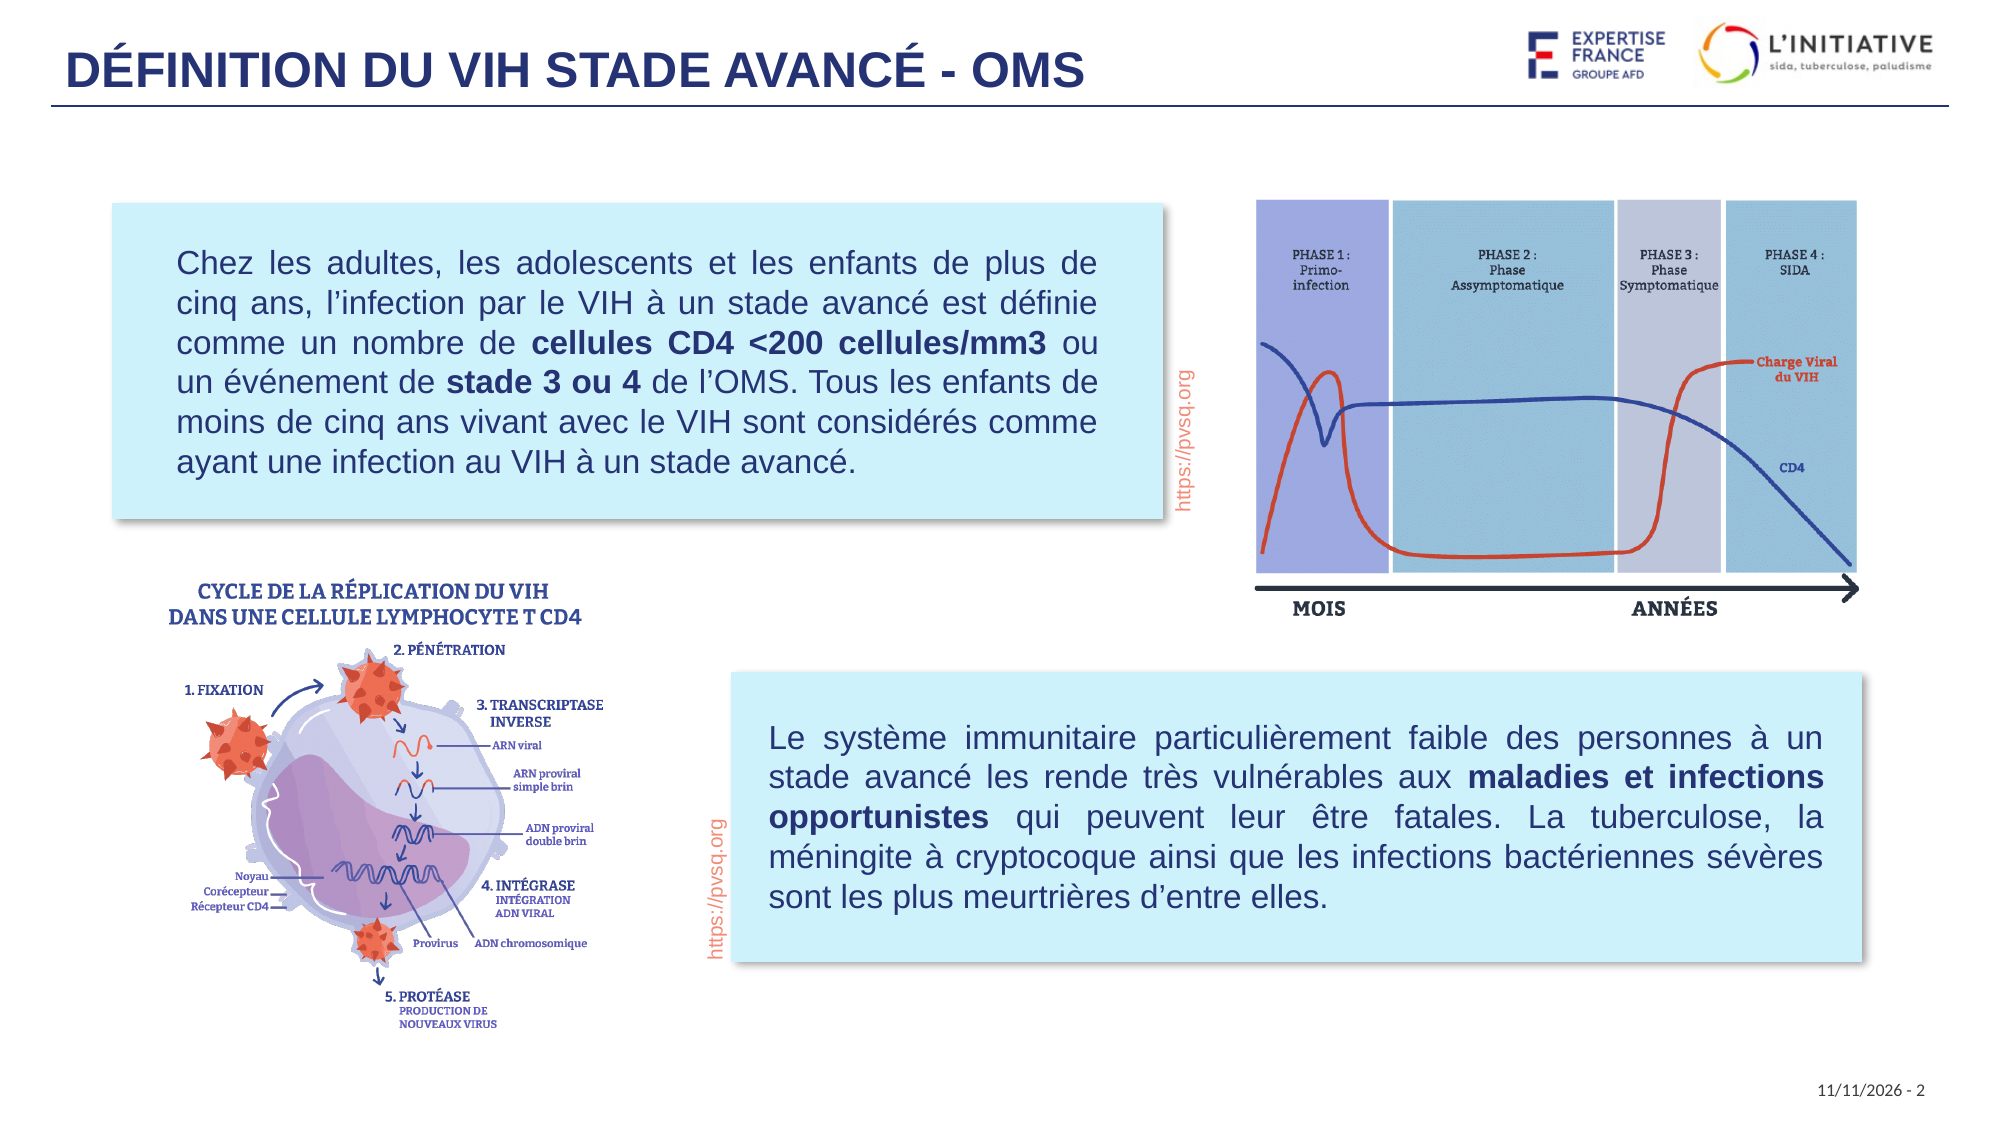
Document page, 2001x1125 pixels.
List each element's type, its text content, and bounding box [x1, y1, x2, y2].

text_box Le système immunitaire particulièrement faible des personnes à un stade avancé les rende très vulnérables aux maladies et infections opportunistes qui peuvent leur être fatales. La tuberculose, la méningite à cryptocoque ainsi que les infections bactériennes sévères sont les plus meurtrières d’entre elles. [753, 708, 1840, 923]
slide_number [742, 1058, 1940, 1119]
list Chez les adultes, les adolescents et les enfants de plus de cinq ans, l’infection par le VIH à un stade avancé est définie comme un nombre de cellules CD4 <200 cellules/mm3 ou un événement de stade 3 ou 4 de l’OMS. Tous les enfants de moins de cinq ans vivant avec le VIH sont considérés comme ayant une infection au VIH à un stade avancé. [161, 233, 1115, 489]
picture [1514, 0, 1956, 106]
title Définition du vih stade avancé - oms [50, 15, 1950, 106]
text_box https://pvsq.org [1162, 347, 1202, 528]
picture [1242, 186, 1868, 630]
picture [169, 578, 603, 1028]
text_box https://pvsq.org [694, 795, 735, 976]
text_box [731, 672, 1862, 962]
text_box [112, 203, 1163, 519]
